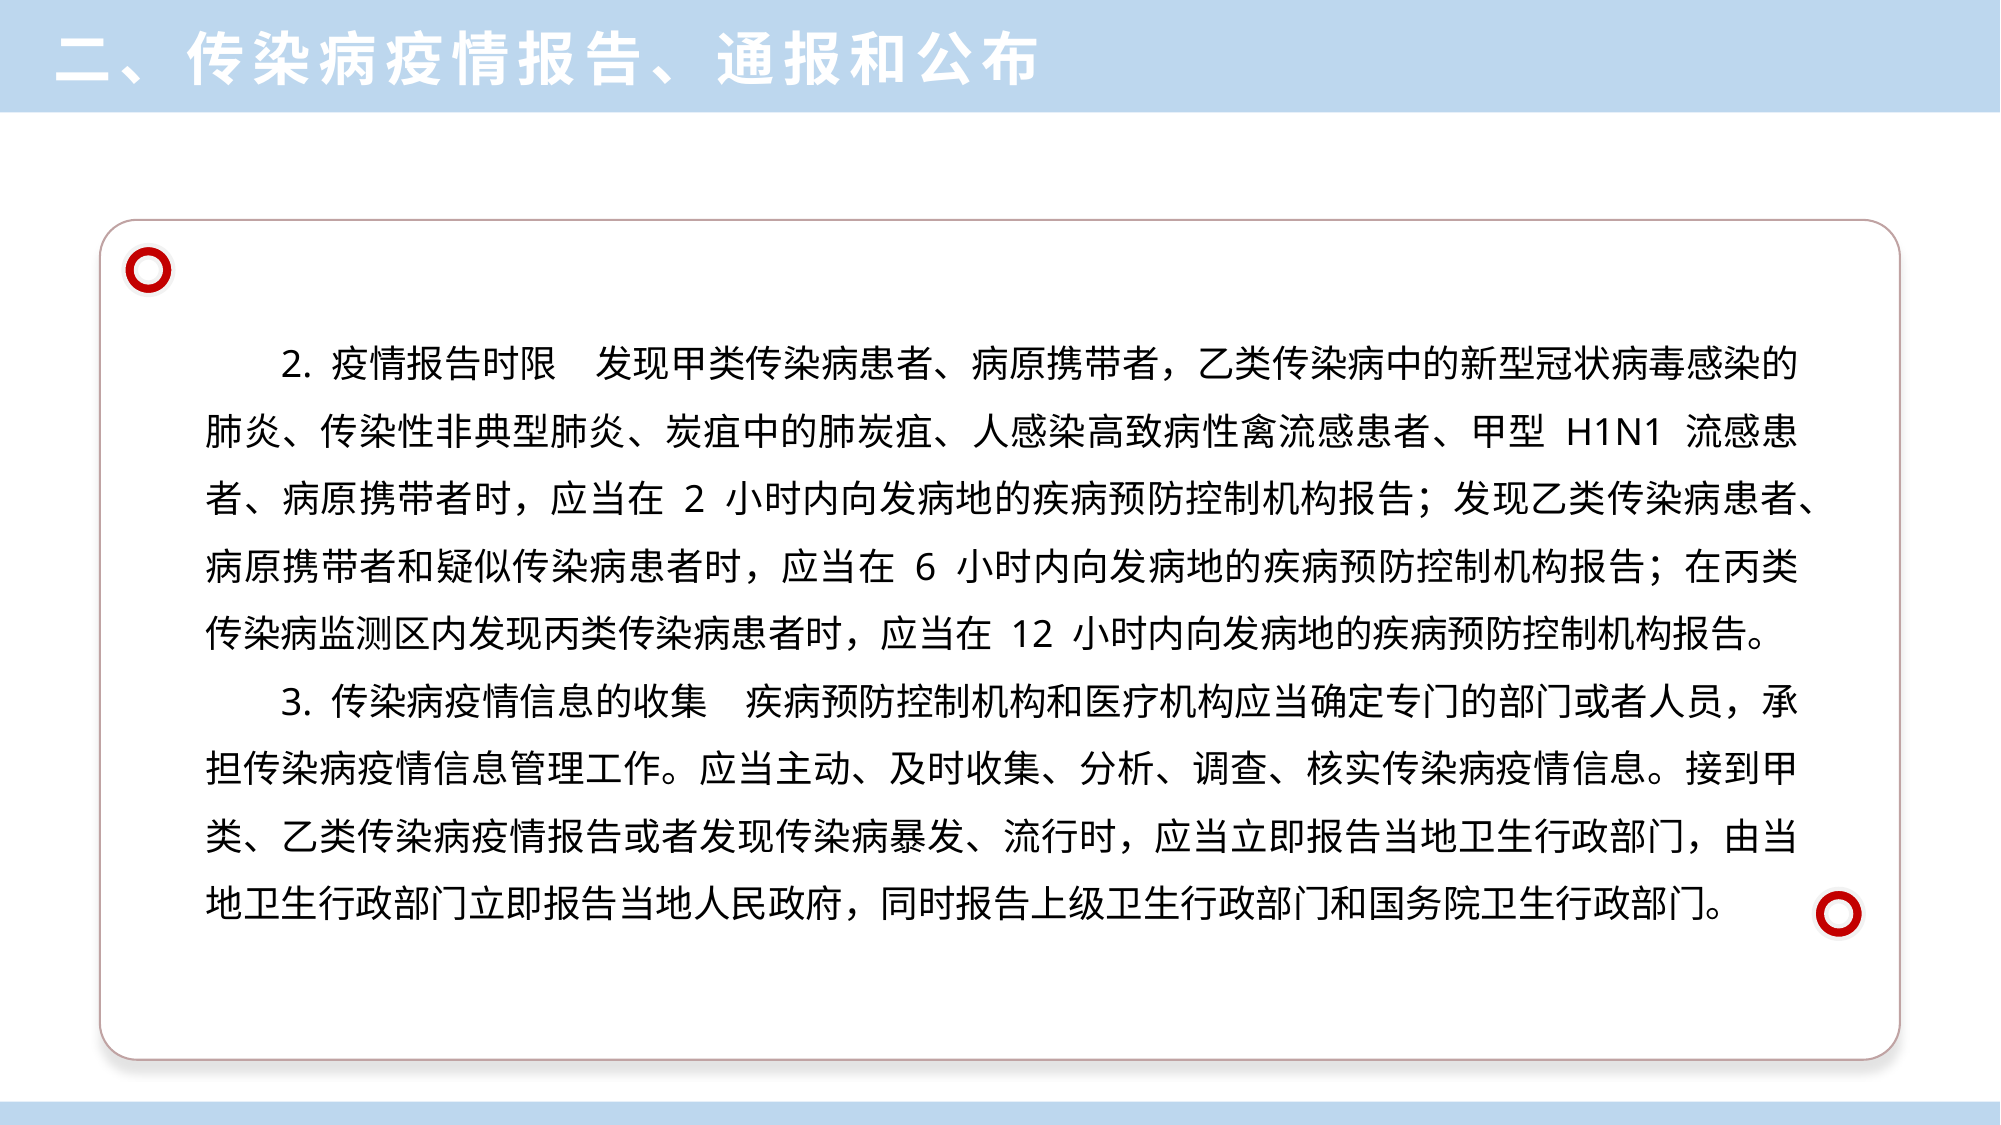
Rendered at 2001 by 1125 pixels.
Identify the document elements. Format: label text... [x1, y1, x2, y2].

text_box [99, 219, 1900, 1060]
text_box 二、传染病疫情报告、通报和公布 [41, 16, 1053, 98]
